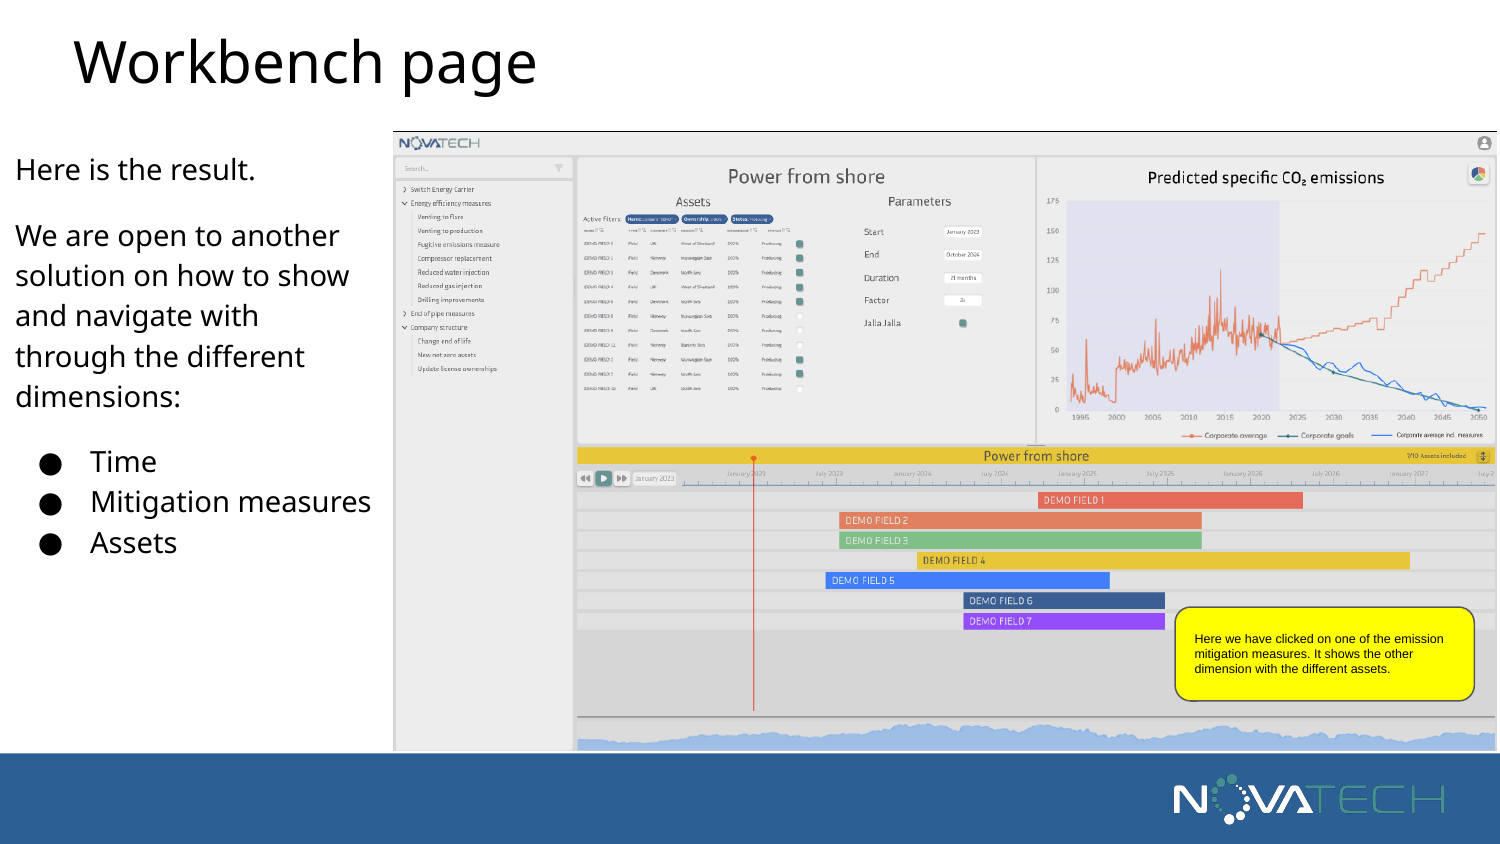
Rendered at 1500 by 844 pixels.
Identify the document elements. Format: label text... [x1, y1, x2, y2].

title Workbench page [58, 20, 1457, 115]
list Here is the result. We are open to another solution on how to show and navigate with through the different dimensions: Time Mitigation measures Assets [0, 131, 391, 738]
picture [1168, 770, 1449, 831]
picture [393, 130, 1497, 751]
